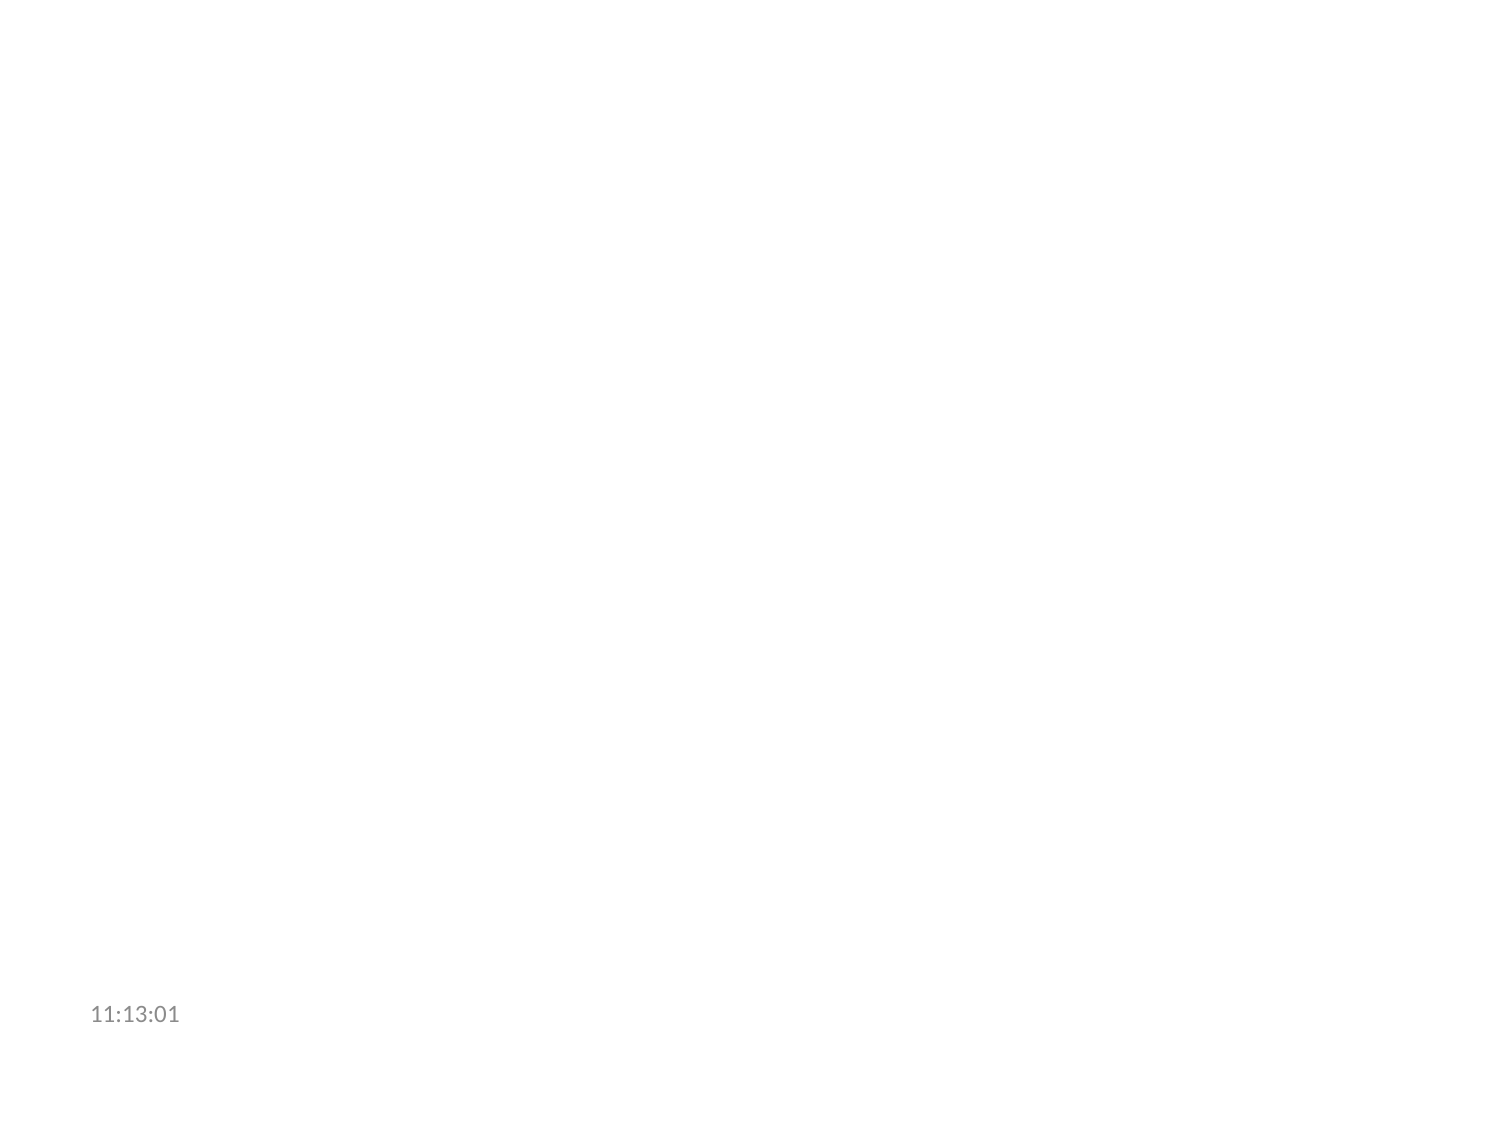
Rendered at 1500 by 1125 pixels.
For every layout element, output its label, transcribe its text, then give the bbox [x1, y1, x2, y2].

text_box 15:35:09 [75, 982, 425, 1043]
